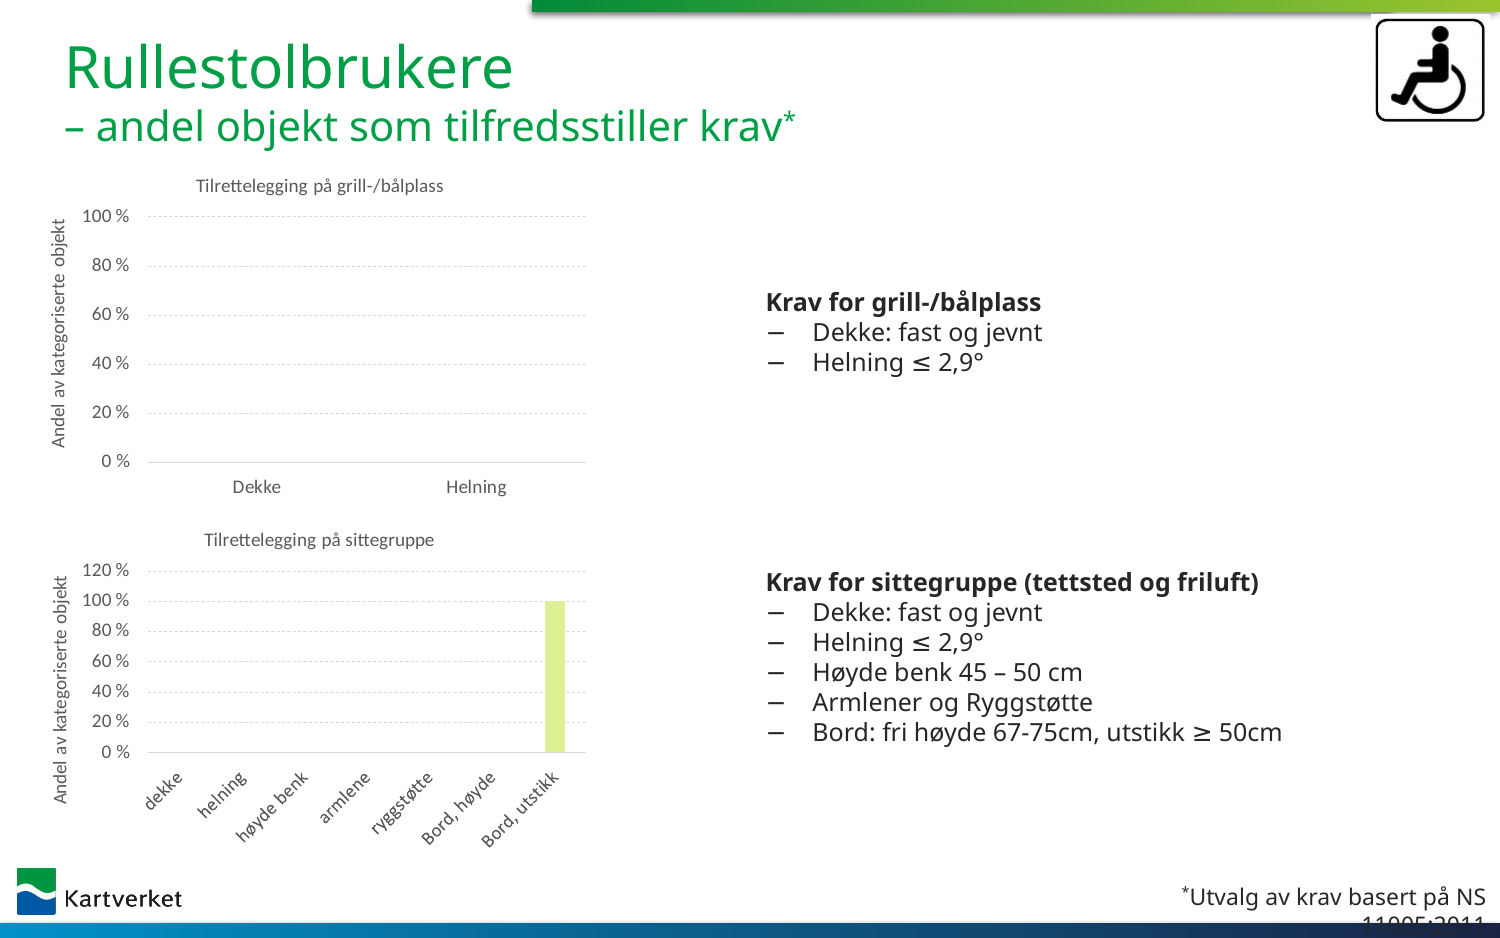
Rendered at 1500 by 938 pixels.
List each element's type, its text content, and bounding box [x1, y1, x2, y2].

picture [1371, 13, 1491, 127]
text_box Krav for sittegruppe (tettsted og friluft) Dekke: fast og jevnt Helning ≤ 2,9° Høyde benk 45 – 50 cm Armlener og Ryggstøtte Bord: fri høyde 67-75cm, utstikk ≥ 50cm [750, 559, 1500, 754]
picture [41, 166, 597, 505]
text_box Rullestolbrukere – andel objekt som tilfredsstiller krav* [49, 14, 1431, 158]
picture [41, 520, 597, 859]
text_box *Utvalg av krav basert på NS 11005:2011 [1068, 873, 1500, 938]
text_box Krav for grill-/bålplass Dekke: fast og jevnt Helning ≤ 2,9° [750, 279, 1452, 384]
